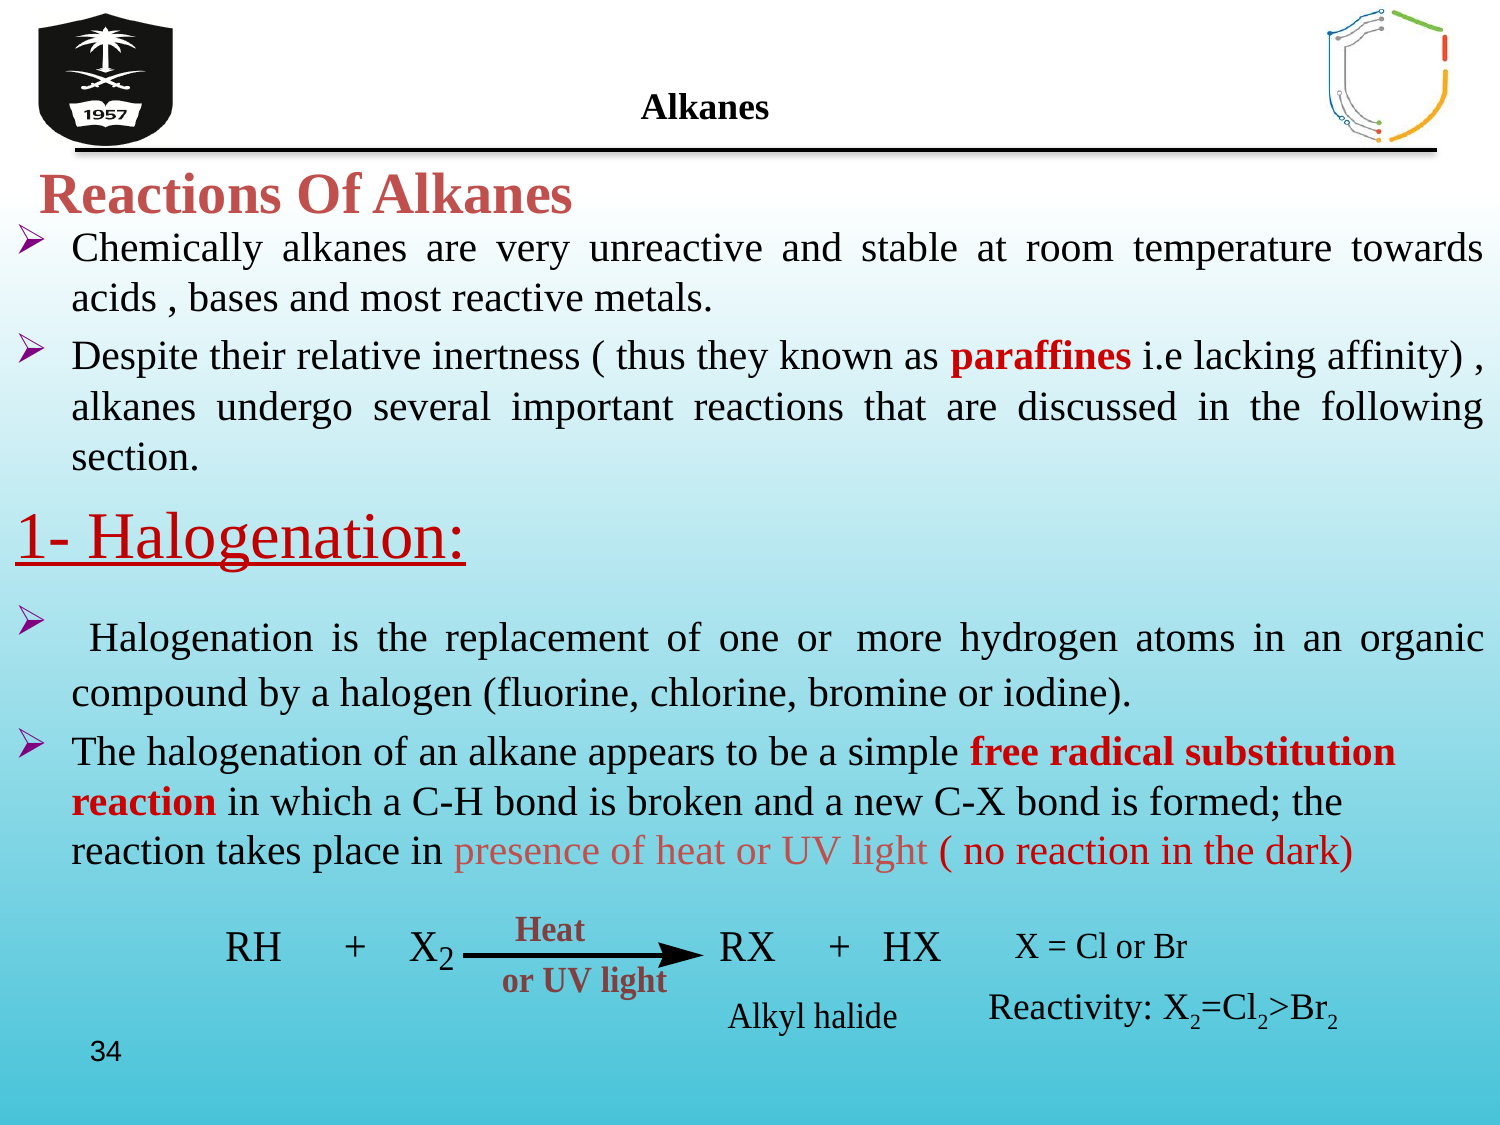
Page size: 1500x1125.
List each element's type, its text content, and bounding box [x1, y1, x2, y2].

title Reactions Of Alkanes [1, 137, 627, 212]
text_box Reactivity: X2=Cl2>Br2 [1190, 974, 1354, 1041]
picture [37, 12, 176, 151]
text_box Alkanes [625, 74, 785, 135]
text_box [224, 912, 1188, 1038]
picture [1299, 0, 1476, 165]
text_box 34 [75, 1024, 425, 1103]
list Chemically alkanes are very unreactive and stable at room temperature towards acids , bases and most reactive metals. Despite their relative inertness ( thus they known as paraffines i.e lacking affinity) , alkanes undergo several important reactions that are discussed in the following section. 1- Halogenation: Halogenation is the replacement of one or more hydrogen atoms in an organic compound by a halogen (fluorine, chlorine, bromine or iodine). The halogenation of an alkane appears to be a simple free radical substitution reaction in which a C-H bond is broken and a new C-X bond is formed; the reaction takes place in presence of heat or UV light ( no reaction in the dark) [0, 212, 1500, 950]
